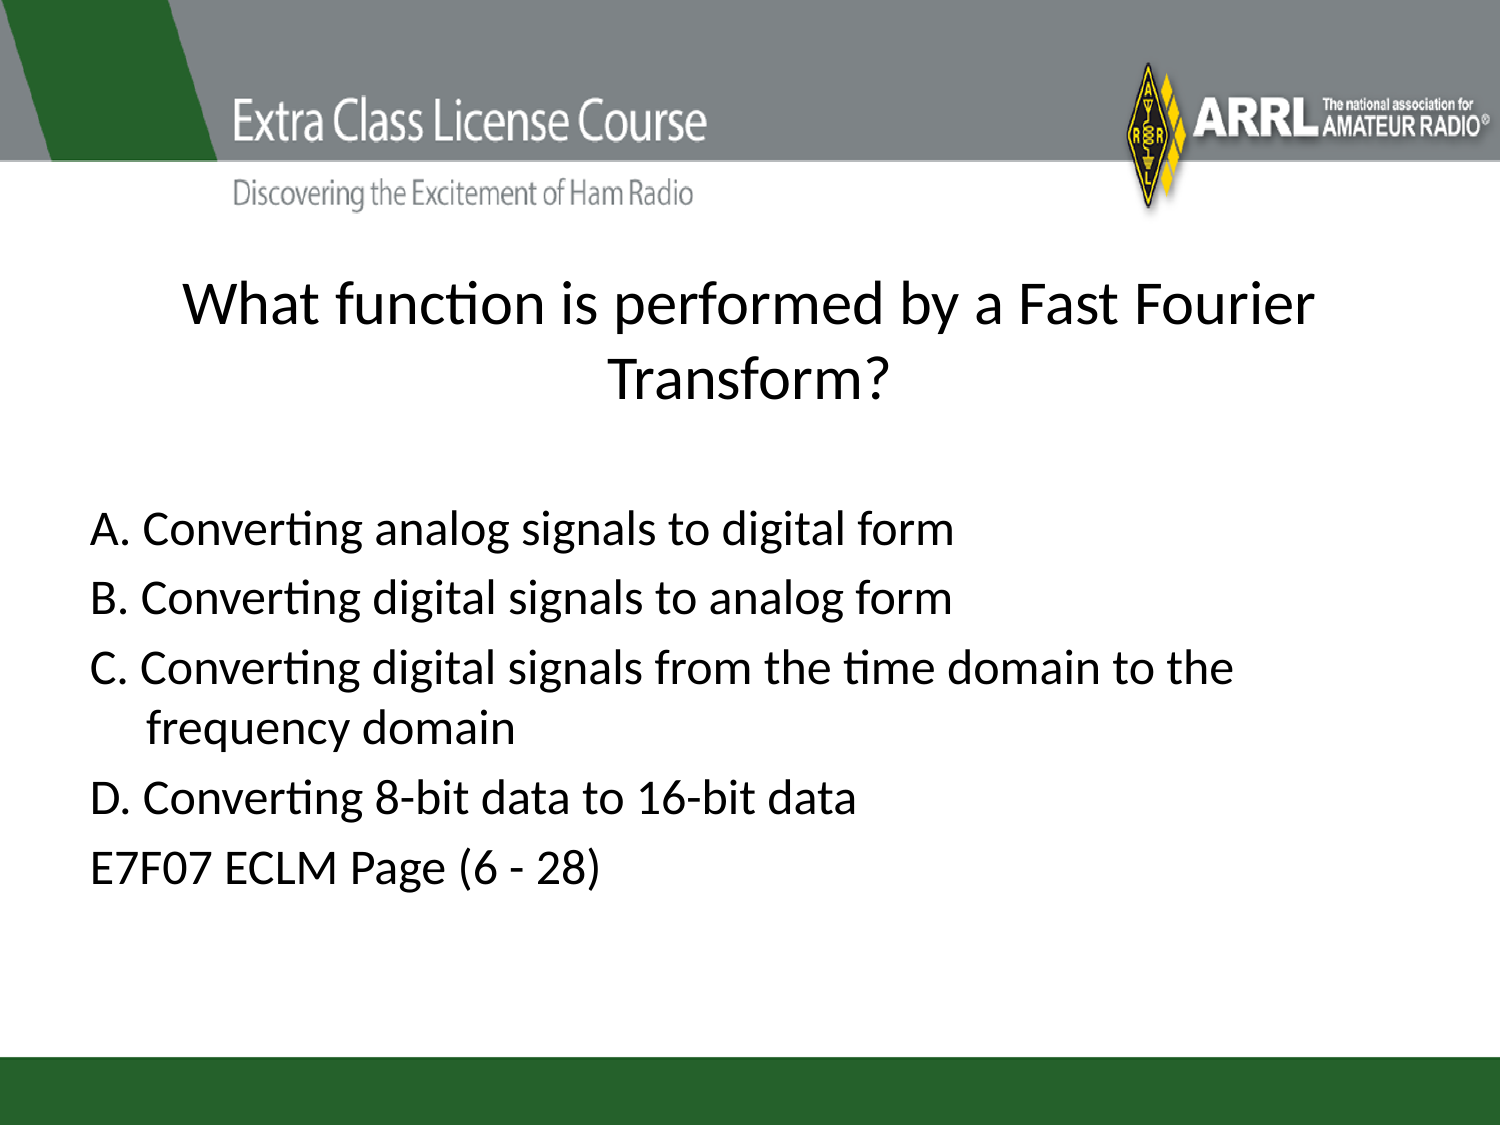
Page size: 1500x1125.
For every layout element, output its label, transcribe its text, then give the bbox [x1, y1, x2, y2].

list A. Converting analog signals to digital form B. Converting digital signals to analog form C. Converting digital signals from the time domain to the frequency domain D. Converting 8-bit data to 16-bit data E7F07 ECLM Page (6 - 28) [75, 487, 1425, 1005]
title What function is performed by a Fast Fourier Transform? [75, 254, 1425, 435]
picture [0, 0, 1500, 1125]
